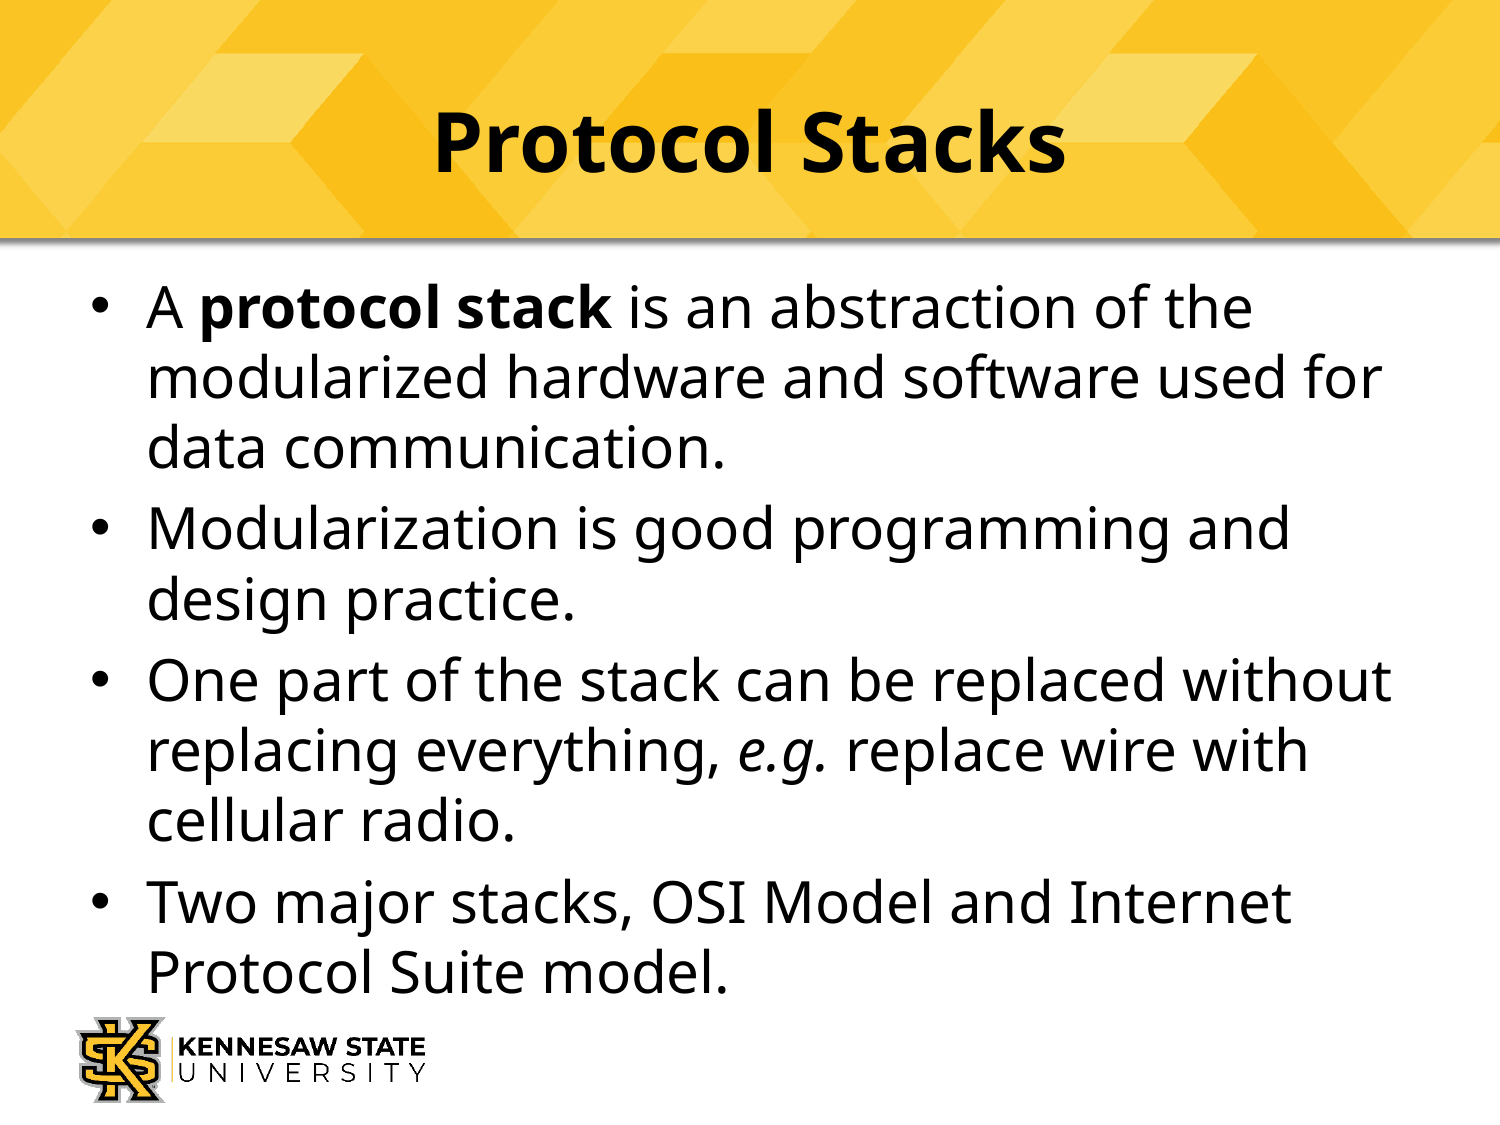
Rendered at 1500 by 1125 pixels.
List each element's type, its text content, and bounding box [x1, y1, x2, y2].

list A protocol stack is an abstraction of the modularized hardware and software used for data communication. Modularization is good programming and design practice. One part of the stack can be replaced without replacing everything, e.g. replace wire with cellular radio. Two major stacks, OSI Model and Internet Protocol Suite model. [75, 262, 1425, 1005]
picture [0, 0, 1500, 251]
picture [75, 1017, 425, 1103]
title Protocol Stacks [75, 45, 1425, 233]
